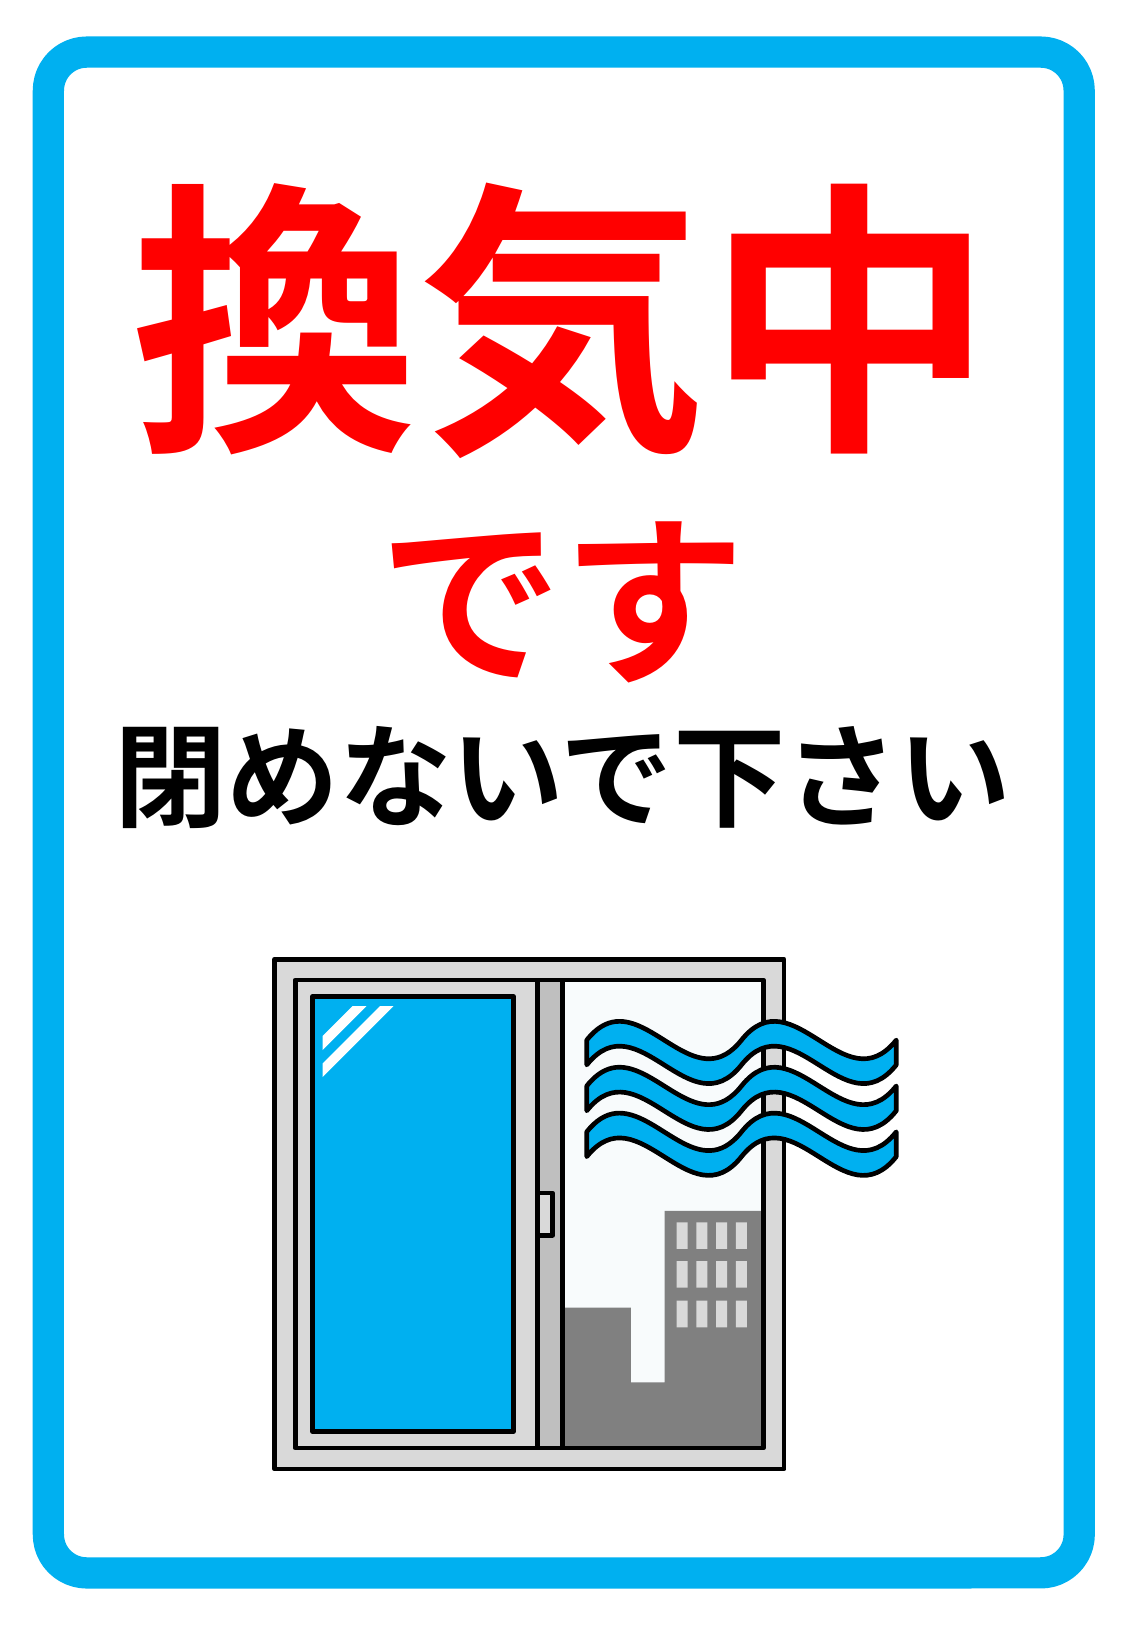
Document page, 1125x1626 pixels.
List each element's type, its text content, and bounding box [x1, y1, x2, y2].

text_box [46, 49, 1082, 1576]
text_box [274, 959, 897, 1470]
text_box 換気中 です 閉めないで下さい [45, 133, 1080, 849]
